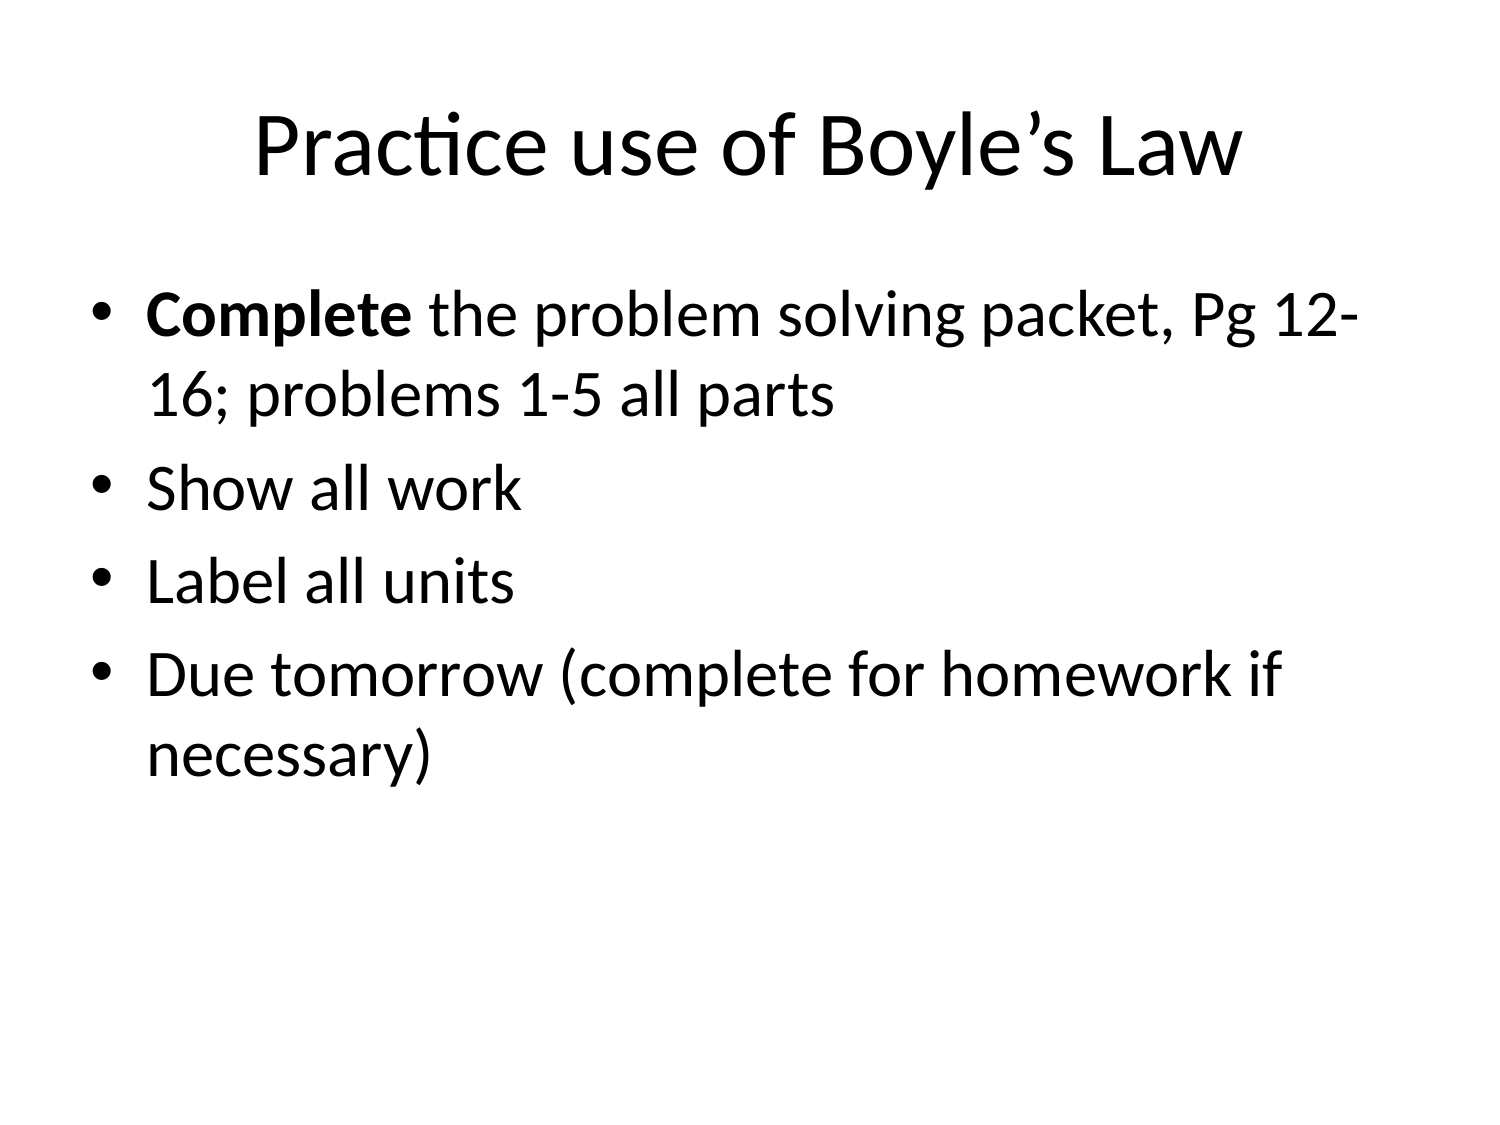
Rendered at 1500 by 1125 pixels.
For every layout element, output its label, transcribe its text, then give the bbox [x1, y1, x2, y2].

list Complete the problem solving packet, Pg 12-16; problems 1-5 all parts Show all work Label all units Due tomorrow (complete for homework if necessary) [75, 262, 1425, 1005]
title Practice use of Boyle’s Law [75, 45, 1425, 233]
